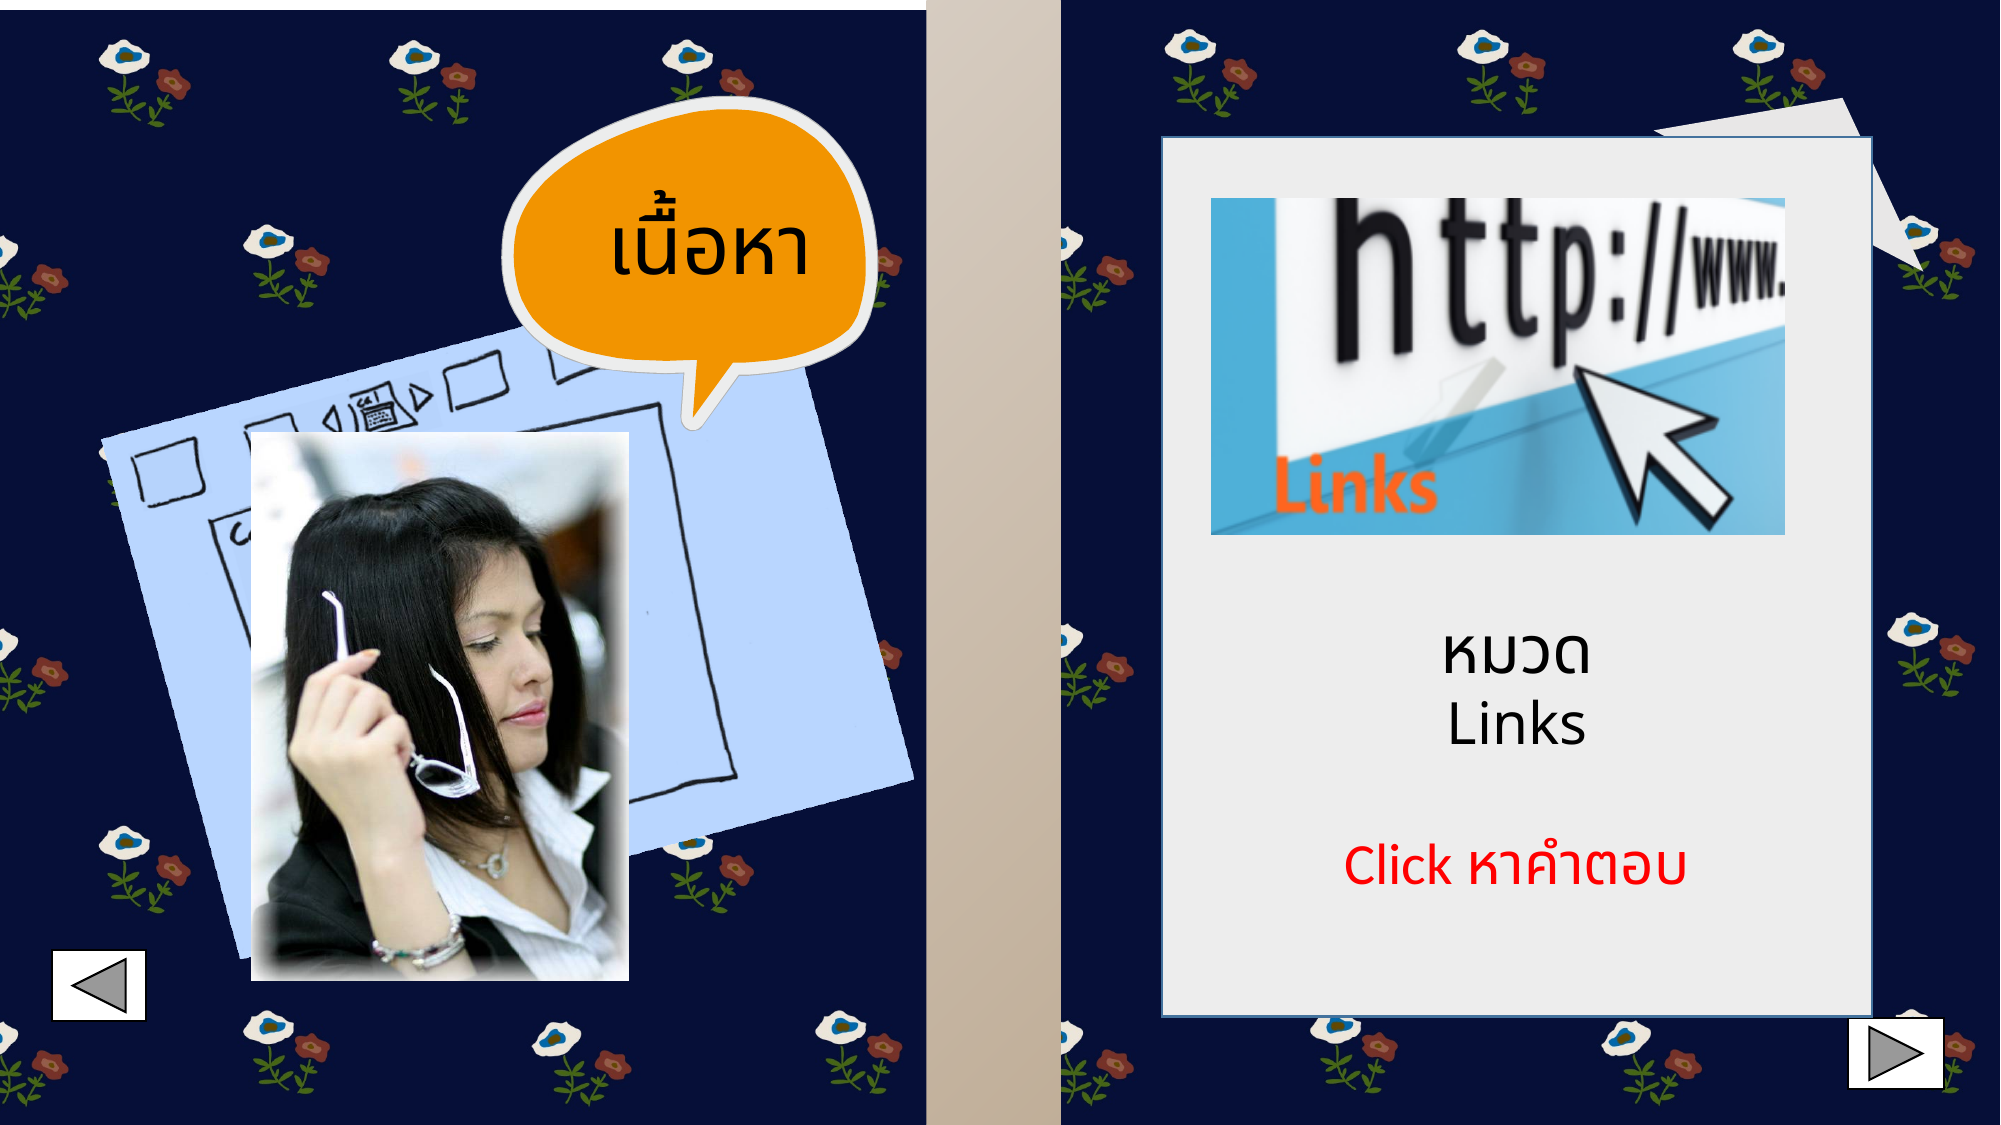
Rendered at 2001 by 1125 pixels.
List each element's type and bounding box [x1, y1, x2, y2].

text_box [501, 95, 879, 432]
picture [0, 10, 927, 1125]
text_box [925, 0, 1060, 1125]
picture [1060, 0, 2000, 1125]
